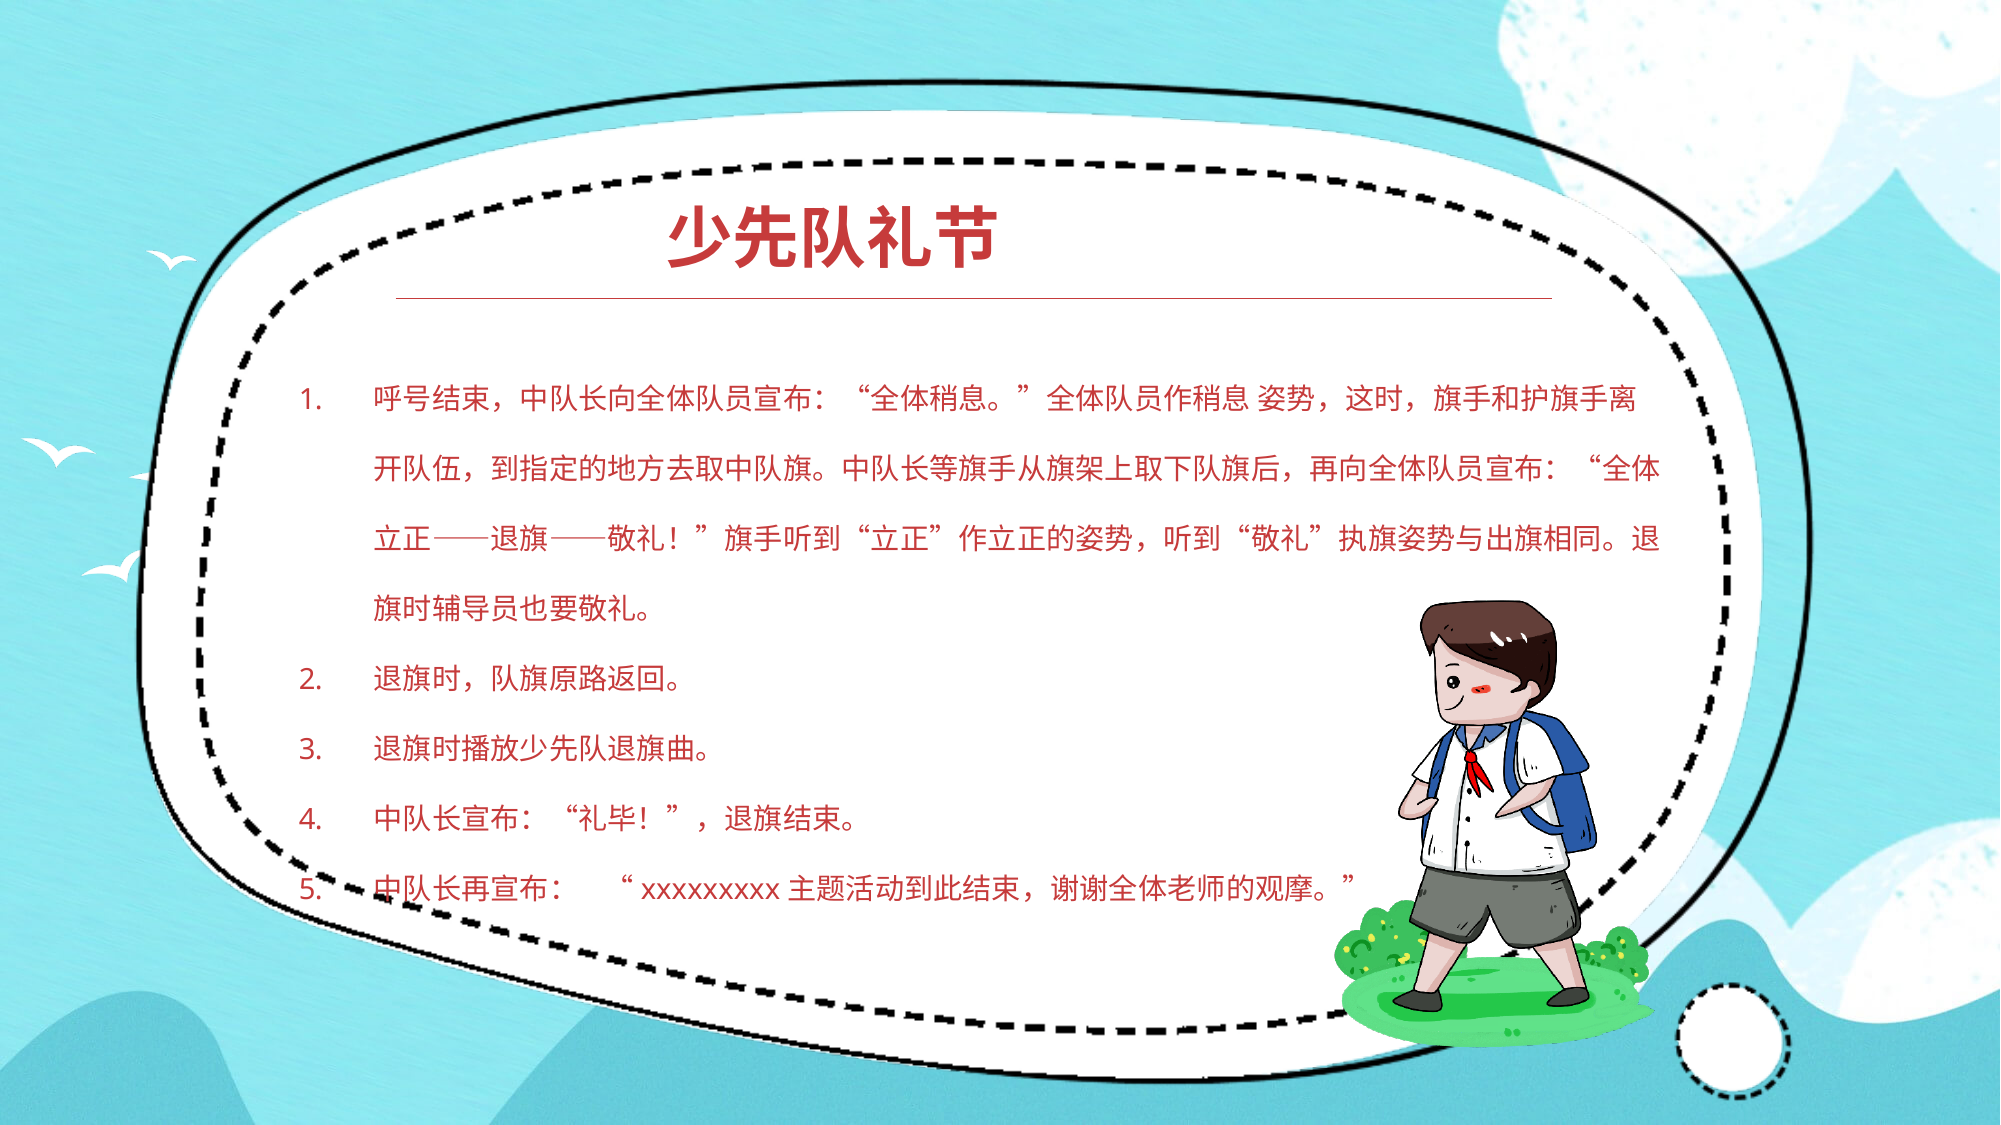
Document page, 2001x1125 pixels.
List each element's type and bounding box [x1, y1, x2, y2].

text_box [284, 188, 1703, 1069]
